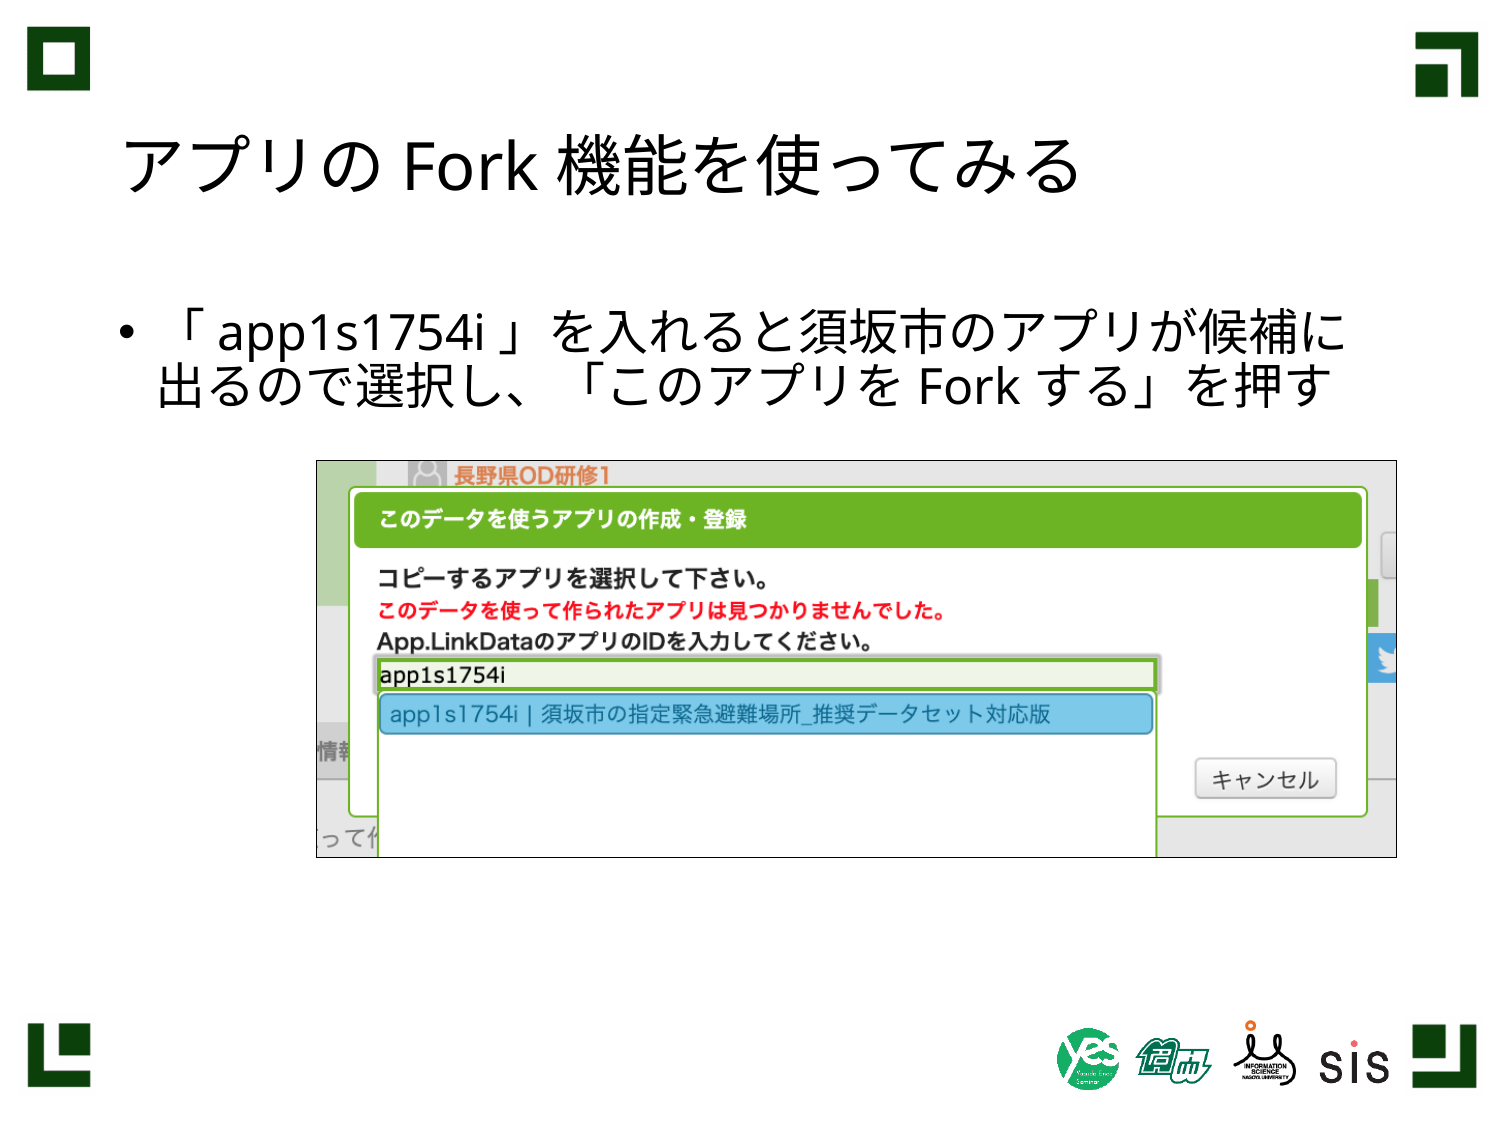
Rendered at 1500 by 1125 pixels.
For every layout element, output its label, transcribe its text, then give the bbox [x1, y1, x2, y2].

picture [1315, 1037, 1393, 1086]
picture [21, 22, 96, 95]
picture [1133, 1035, 1214, 1086]
picture [1233, 1020, 1296, 1086]
picture [1057, 1028, 1119, 1090]
list 「app1s1754i」を入れると須坂市のアプリが候補に出るので選択し、「このアプリをForkする」を押す [103, 299, 1397, 1014]
title アプリのFork機能を使ってみる [103, 59, 1397, 278]
picture [19, 1015, 96, 1095]
picture [1406, 23, 1489, 106]
picture [1406, 1017, 1483, 1095]
picture [316, 460, 1397, 858]
